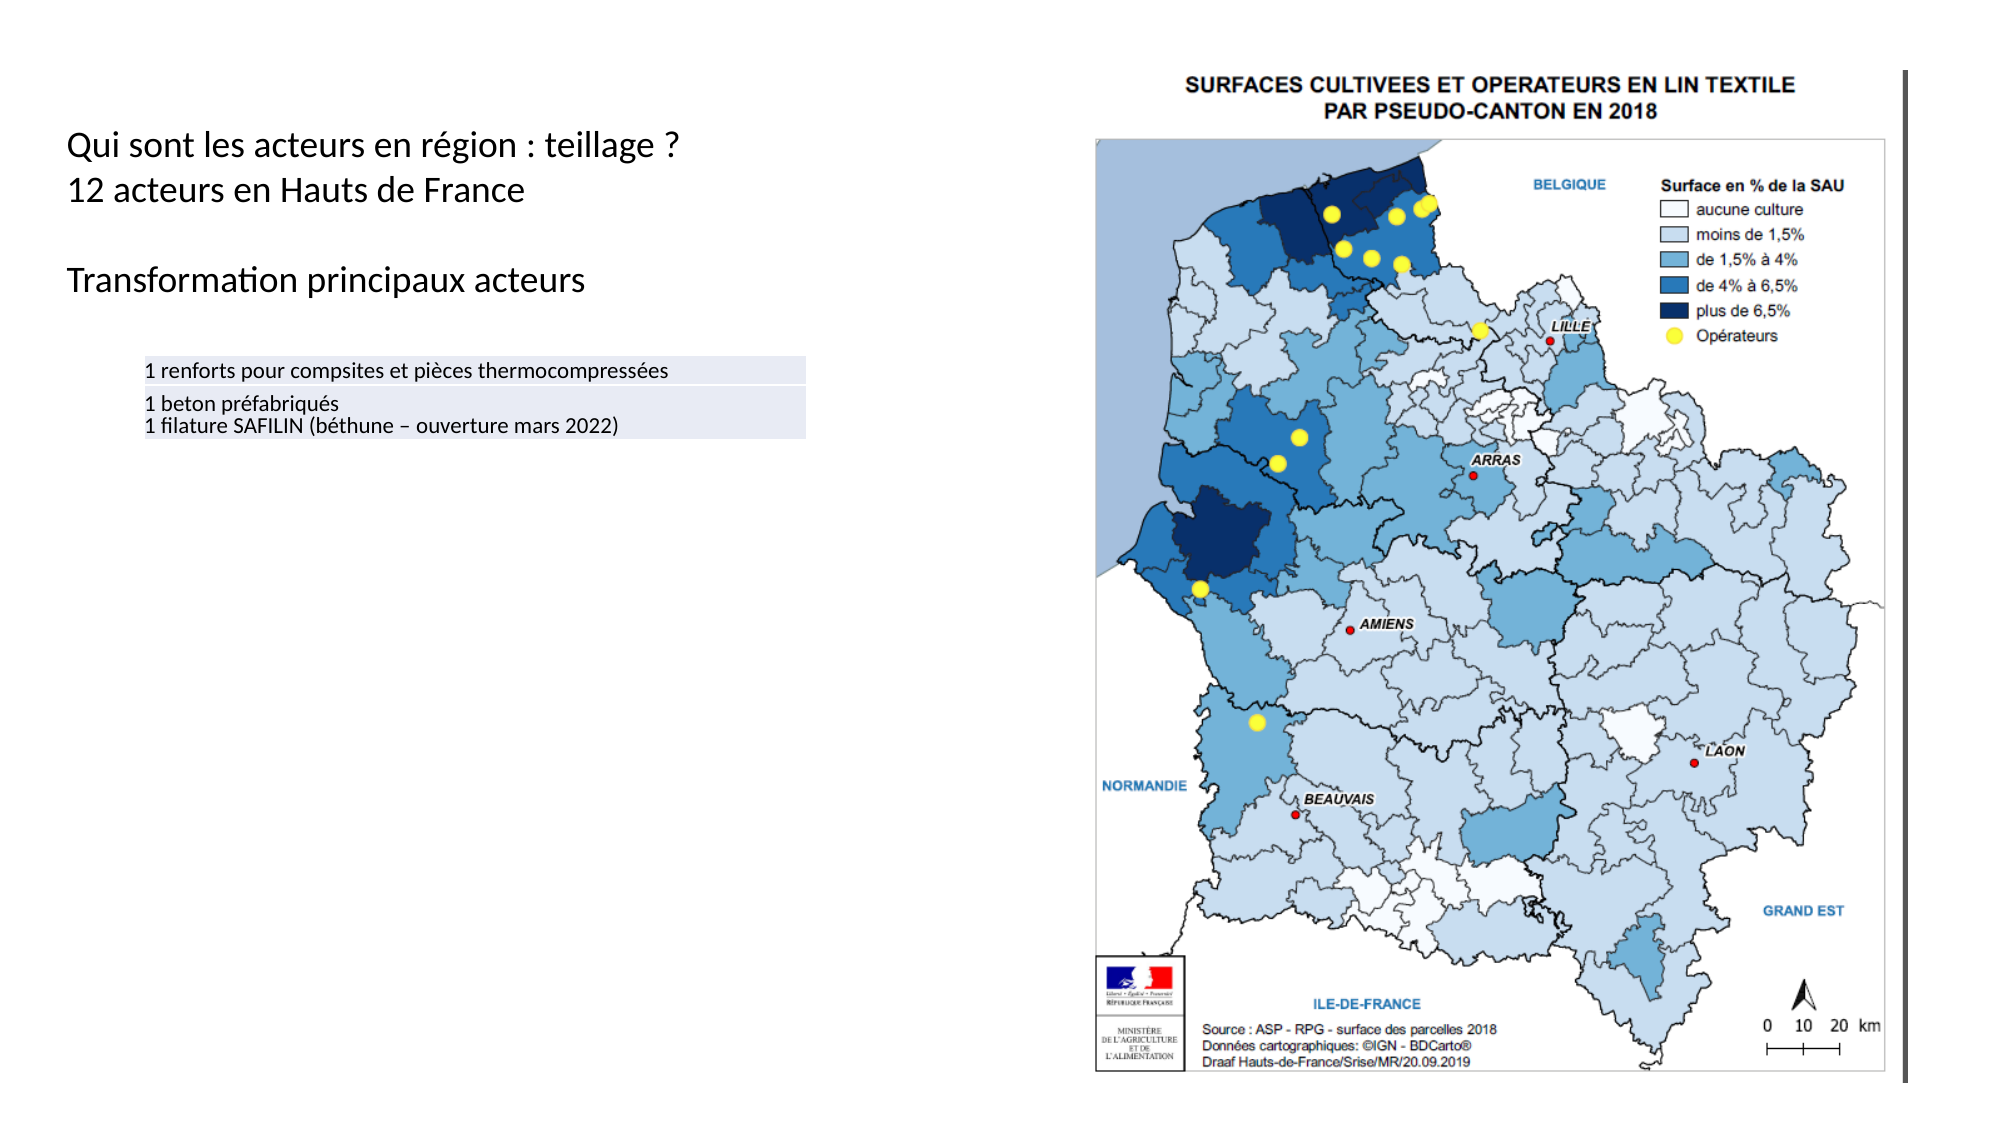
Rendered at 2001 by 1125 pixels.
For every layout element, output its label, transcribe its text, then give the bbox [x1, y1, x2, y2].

table_cell 1 beton préfabriqués 1 filature SAFILIN (béthune – ouverture mars 2022) [145, 386, 806, 439]
picture [1088, 70, 1908, 1083]
table_header 1 renforts pour compsites et pièces thermocompressées [145, 356, 806, 384]
text_box Qui sont les acteurs en région : teillage ? 12 acteurs en Hauts de France Transformation principaux acteurs [51, 112, 757, 353]
